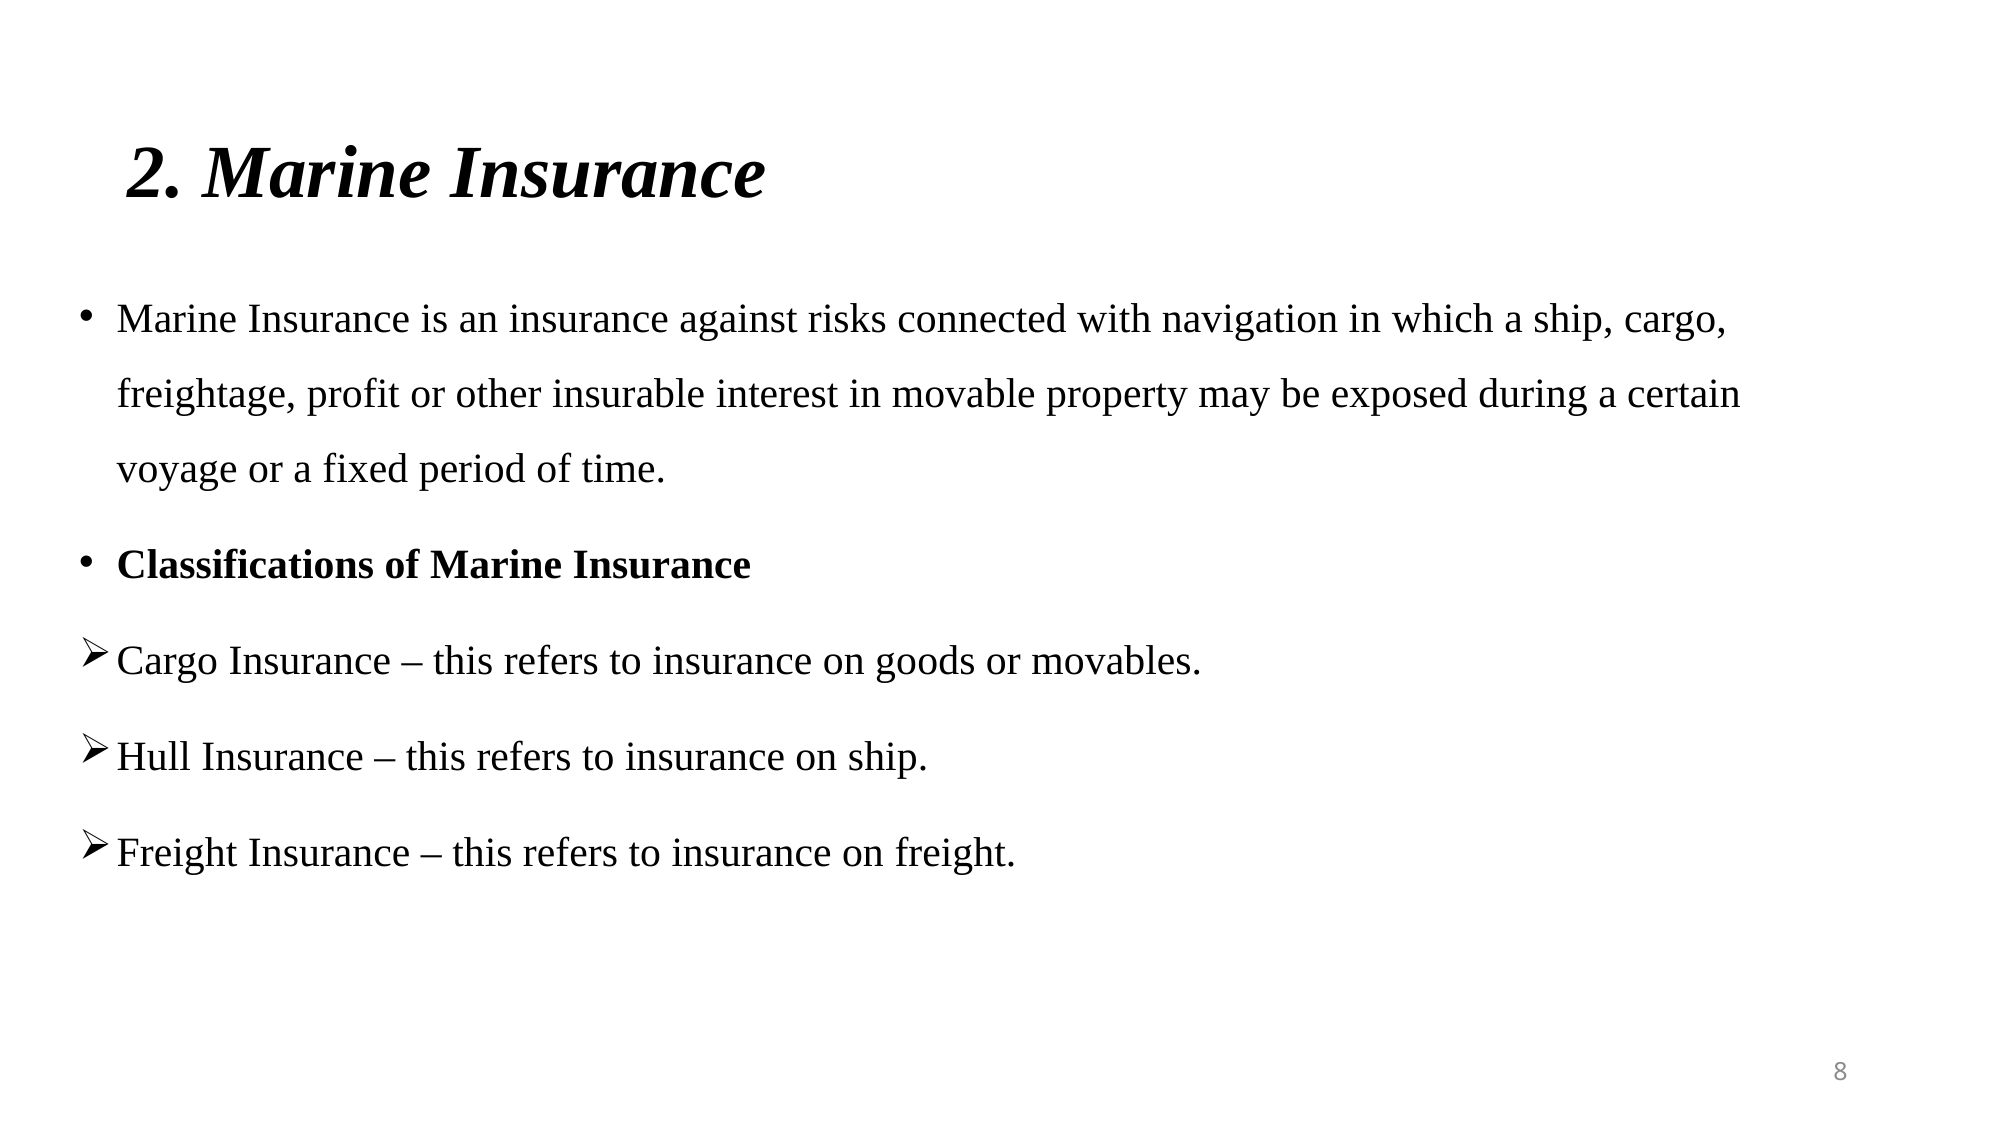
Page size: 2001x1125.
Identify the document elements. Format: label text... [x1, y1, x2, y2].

title 2. Marine Insurance [112, 116, 1913, 230]
slide_number 8 [1412, 1042, 1863, 1103]
list Marine Insurance is an insurance against risks connected with navigation in which a ship, cargo, freightage, profit or other insurable interest in movable property may be exposed during a certain voyage or a fixed period of time. Classifications of Marine Insurance Cargo Insurance – this refers to insurance on goods or movables. Hull Insurance – this refers to insurance on ship. Freight Insurance – this refers to insurance on freight. [64, 257, 1877, 936]
